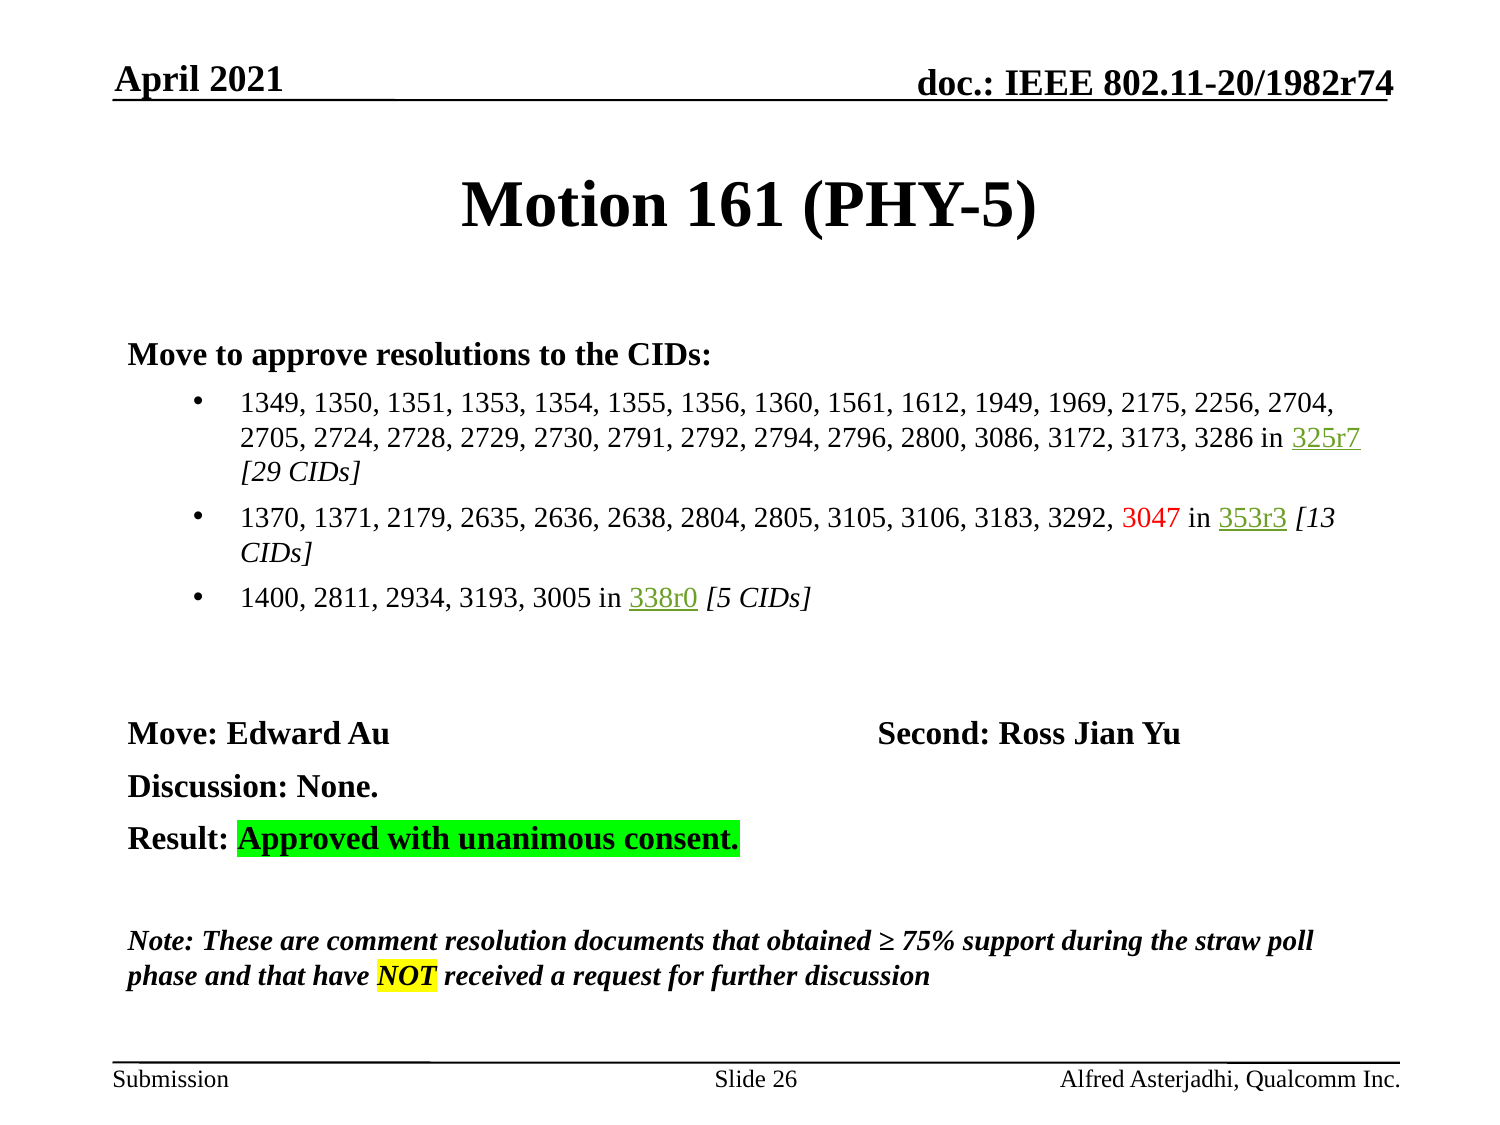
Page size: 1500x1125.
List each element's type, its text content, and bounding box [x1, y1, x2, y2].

title Motion 161 (PHY-5) [112, 112, 1388, 288]
footer Alfred Asterjadhi, Qualcomm Inc. [878, 1061, 1402, 1093]
slide_number Slide 26 [712, 1061, 800, 1123]
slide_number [114, 54, 423, 100]
list Move to approve resolutions to the CIDs: 1349, 1350, 1351, 1353, 1354, 1355, 1356, 1360, 1561, 1612, 1949, 1969, 2175, 2256, 2704, 2705, 2724, 2728, 2729, 2730, 2791, 2792, 2794, 2796, 2800, 3086, 3172, 3173, 3286 in 325r7 [29 CIDs] 1370, 1371, 2179, 2635, 2636, 2638, 2804, 2805, 3105, 3106, 3183, 3292, 3047 in 353r3 [13 CIDs] 1400, 2811, 2934, 3193, 3005 in 338r0 [5 CIDs] Move: Edward Au Second: Ross Jian Yu Discussion: None. Result: Approved with unanimous consent. Note: These are comment resolution documents that obtained ≥ 75% support during the straw poll phase and that have NOT received a request for further discussion [112, 324, 1388, 1063]
